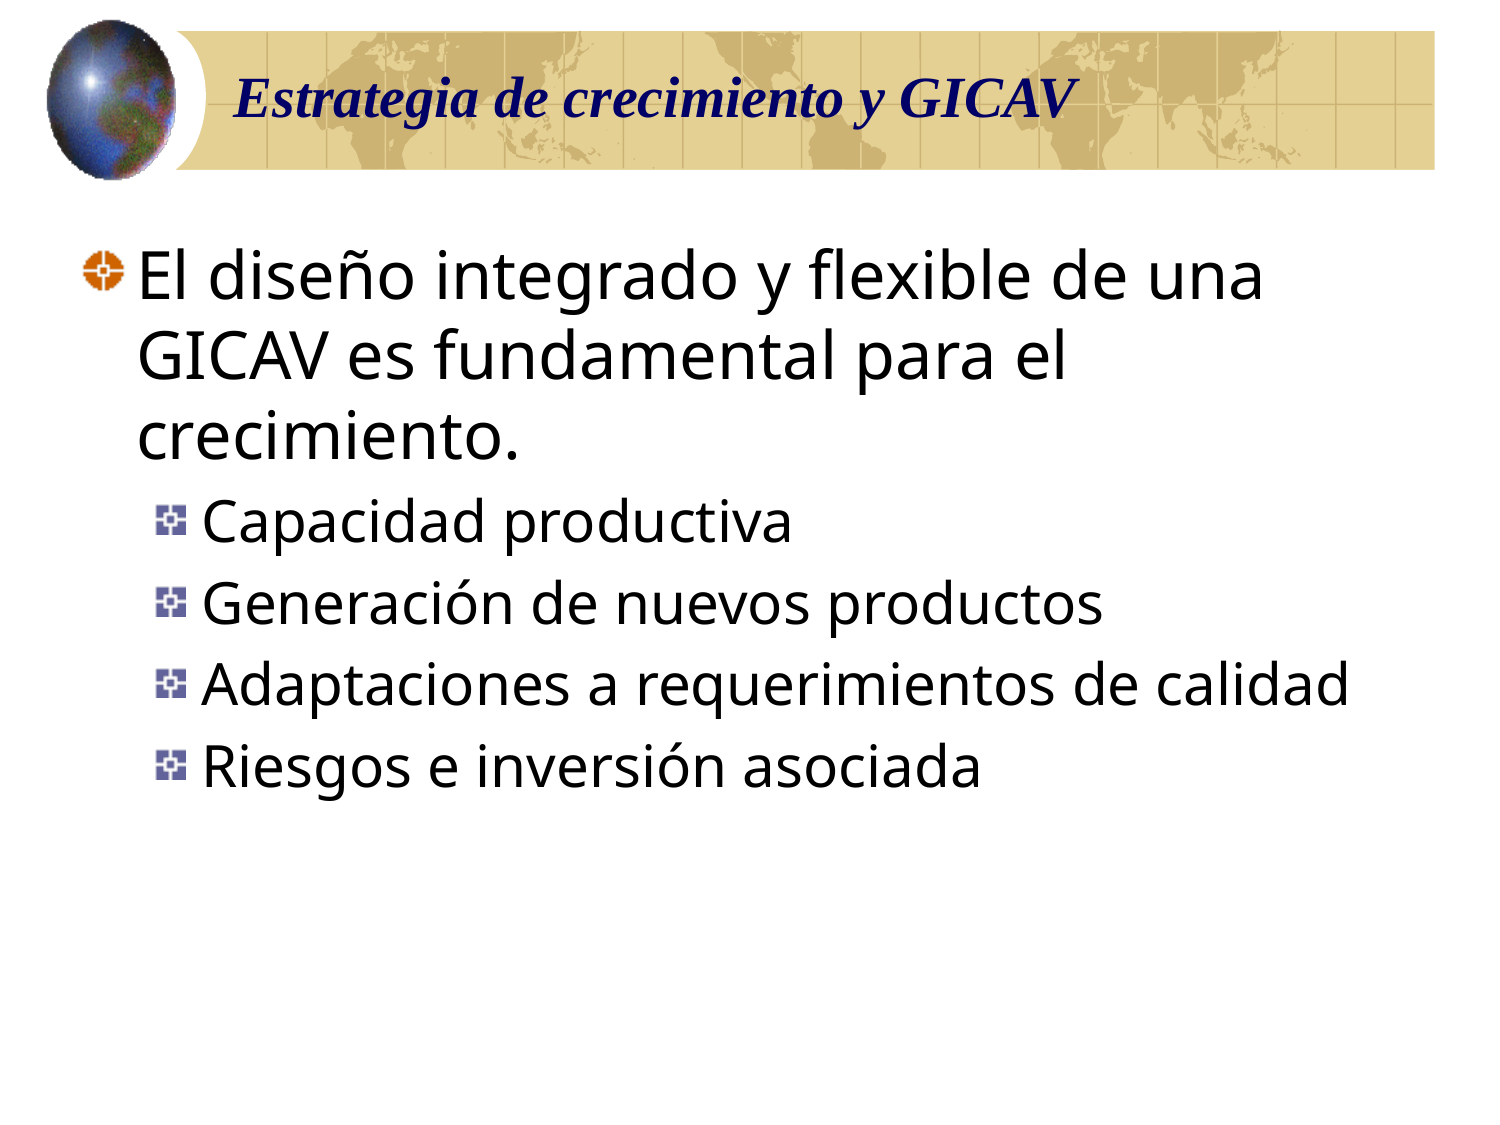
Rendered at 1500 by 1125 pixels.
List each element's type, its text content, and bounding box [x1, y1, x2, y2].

picture [154, 667, 186, 698]
picture [154, 503, 186, 535]
picture [79, 249, 127, 296]
picture [42, 14, 190, 185]
title Estrategia de crecimiento y GICAV [218, 0, 1500, 188]
picture [154, 748, 186, 780]
list El diseño integrado y flexible de una GICAV es fundamental para el crecimiento. Capacidad productiva Generación de nuevos productos Adaptaciones a requerimientos de calidad Riesgos e inversión asociada [64, 224, 1388, 901]
picture [154, 585, 186, 617]
